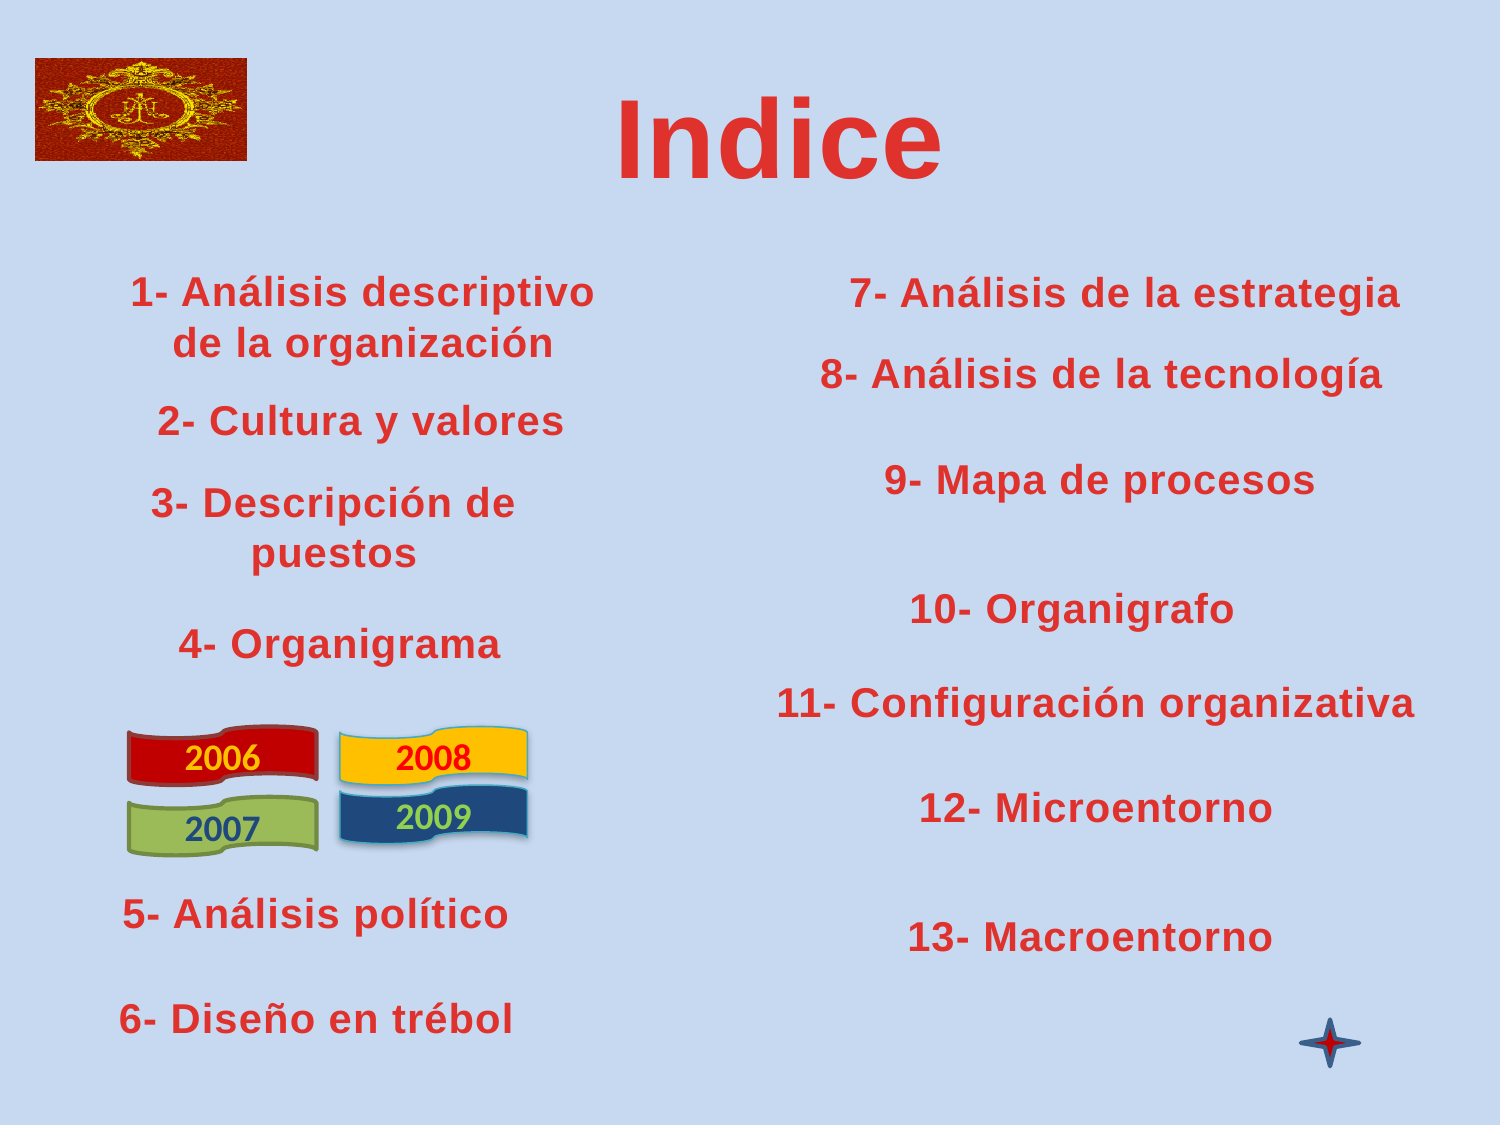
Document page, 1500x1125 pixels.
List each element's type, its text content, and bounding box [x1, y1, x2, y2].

text_box [1298, 1017, 1362, 1069]
text_box 1- Análisis descriptivo de la organización [105, 257, 622, 373]
text_box 12- Microentorno [903, 773, 1289, 839]
text_box 7- Análisis de la estrategia [808, 257, 1442, 323]
text_box 8- Análisis de la tecnología [773, 339, 1430, 405]
text_box 11- Configuración organizativa [738, 667, 1454, 733]
text_box 2009 [339, 784, 529, 845]
text_box 6- Diseño en trébol [93, 984, 539, 1050]
picture [34, 58, 247, 161]
text_box 5- Análisis político [107, 878, 525, 944]
text_box 10- Organigrafo [890, 574, 1254, 640]
text_box 2- Cultura y valores [142, 386, 581, 452]
text_box 13- Macroentorno [892, 902, 1289, 968]
text_box 4- Organigrama [152, 609, 528, 675]
text_box 9- Mapa de procesos [869, 445, 1332, 511]
text_box Indice [599, 58, 961, 209]
text_box 2007 [126, 794, 319, 858]
text_box 2008 [339, 725, 529, 786]
text_box 2006 [126, 724, 319, 788]
text_box 3- Descripción de puestos [93, 468, 575, 584]
